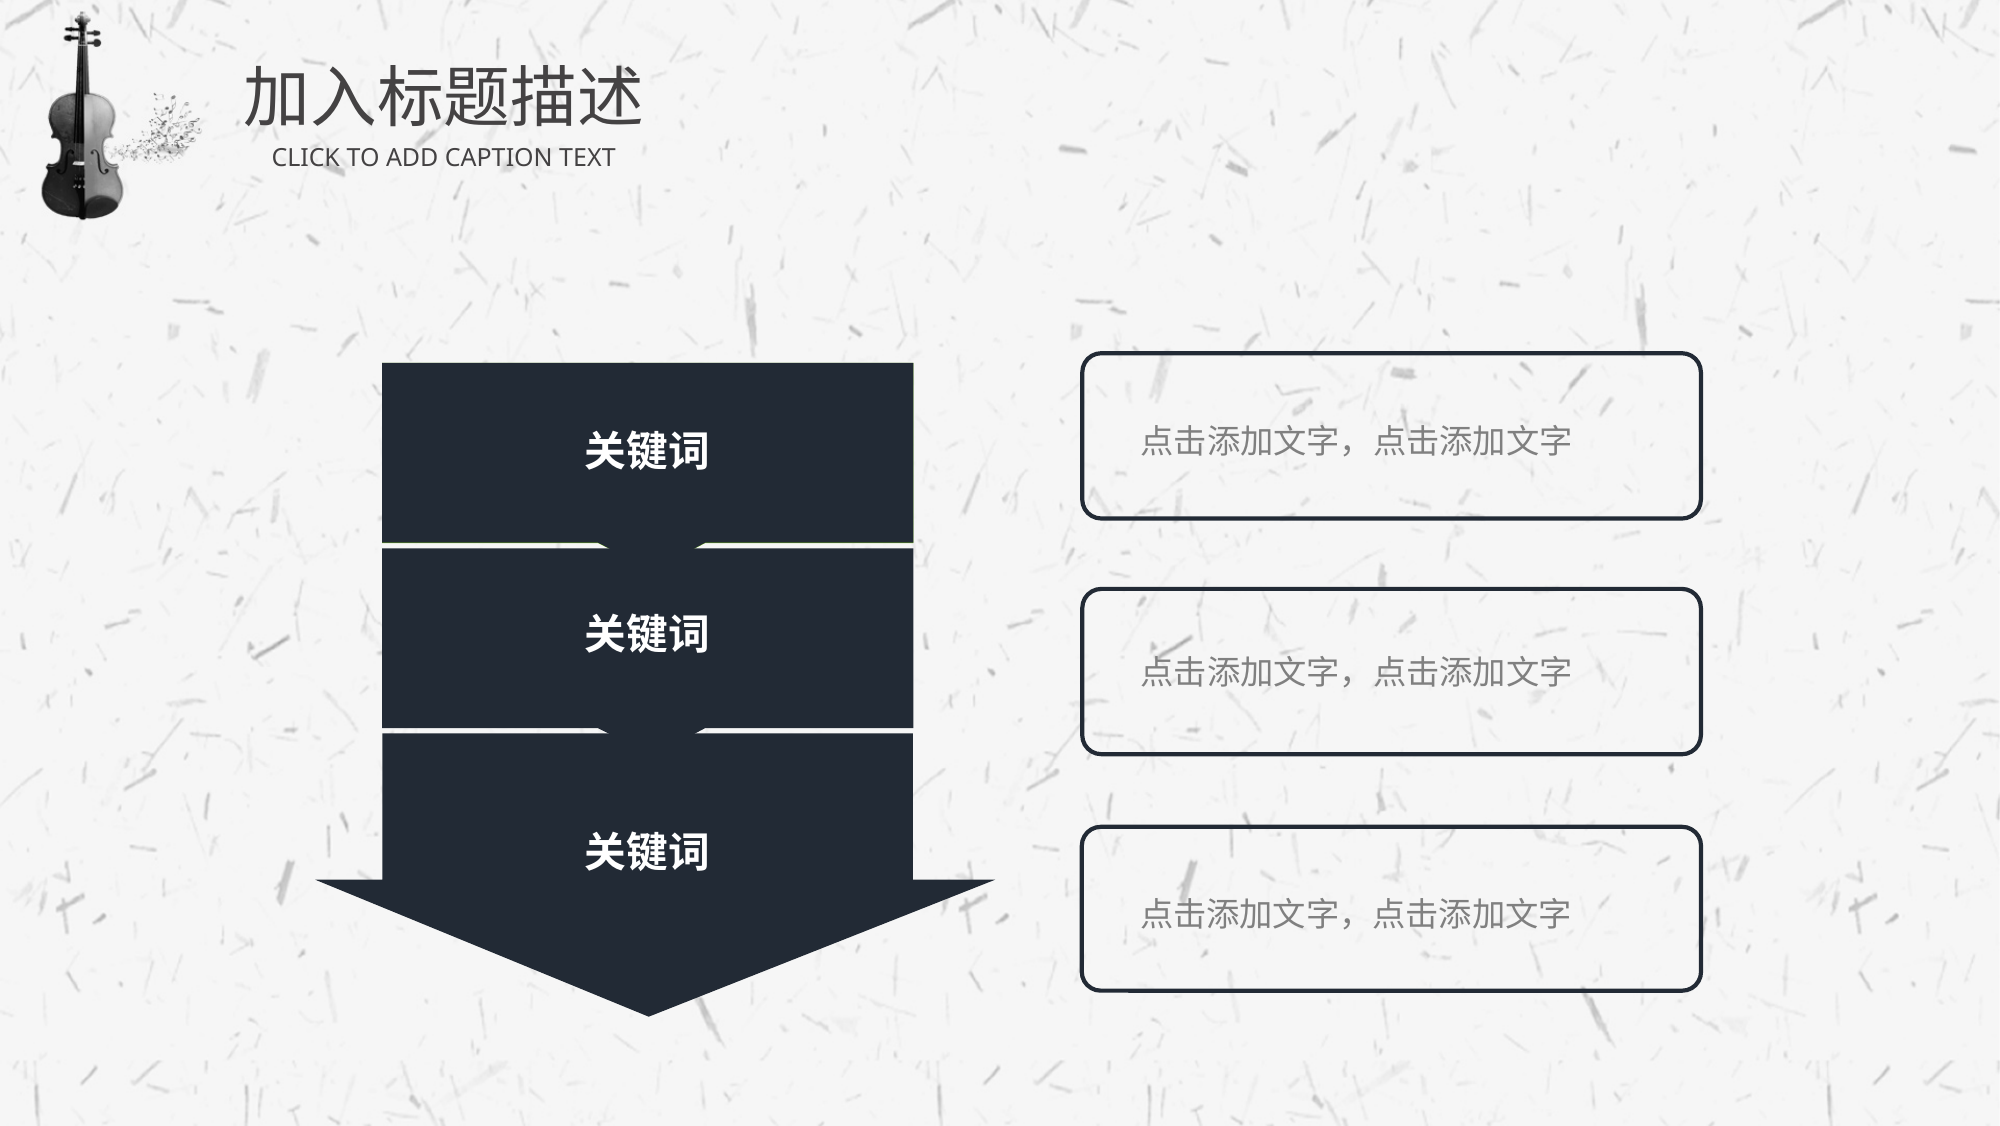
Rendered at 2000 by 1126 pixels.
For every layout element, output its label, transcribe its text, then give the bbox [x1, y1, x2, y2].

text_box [176, 54, 711, 172]
text_box 点击添加文字，点击添加文字 [1081, 826, 1702, 991]
text_box 点击添加文字，点击添加文字 [1082, 588, 1701, 755]
text_box 点击添加文字，点击添加文字 [1082, 353, 1701, 519]
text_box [315, 362, 996, 1017]
picture [0, 0, 2000, 1126]
